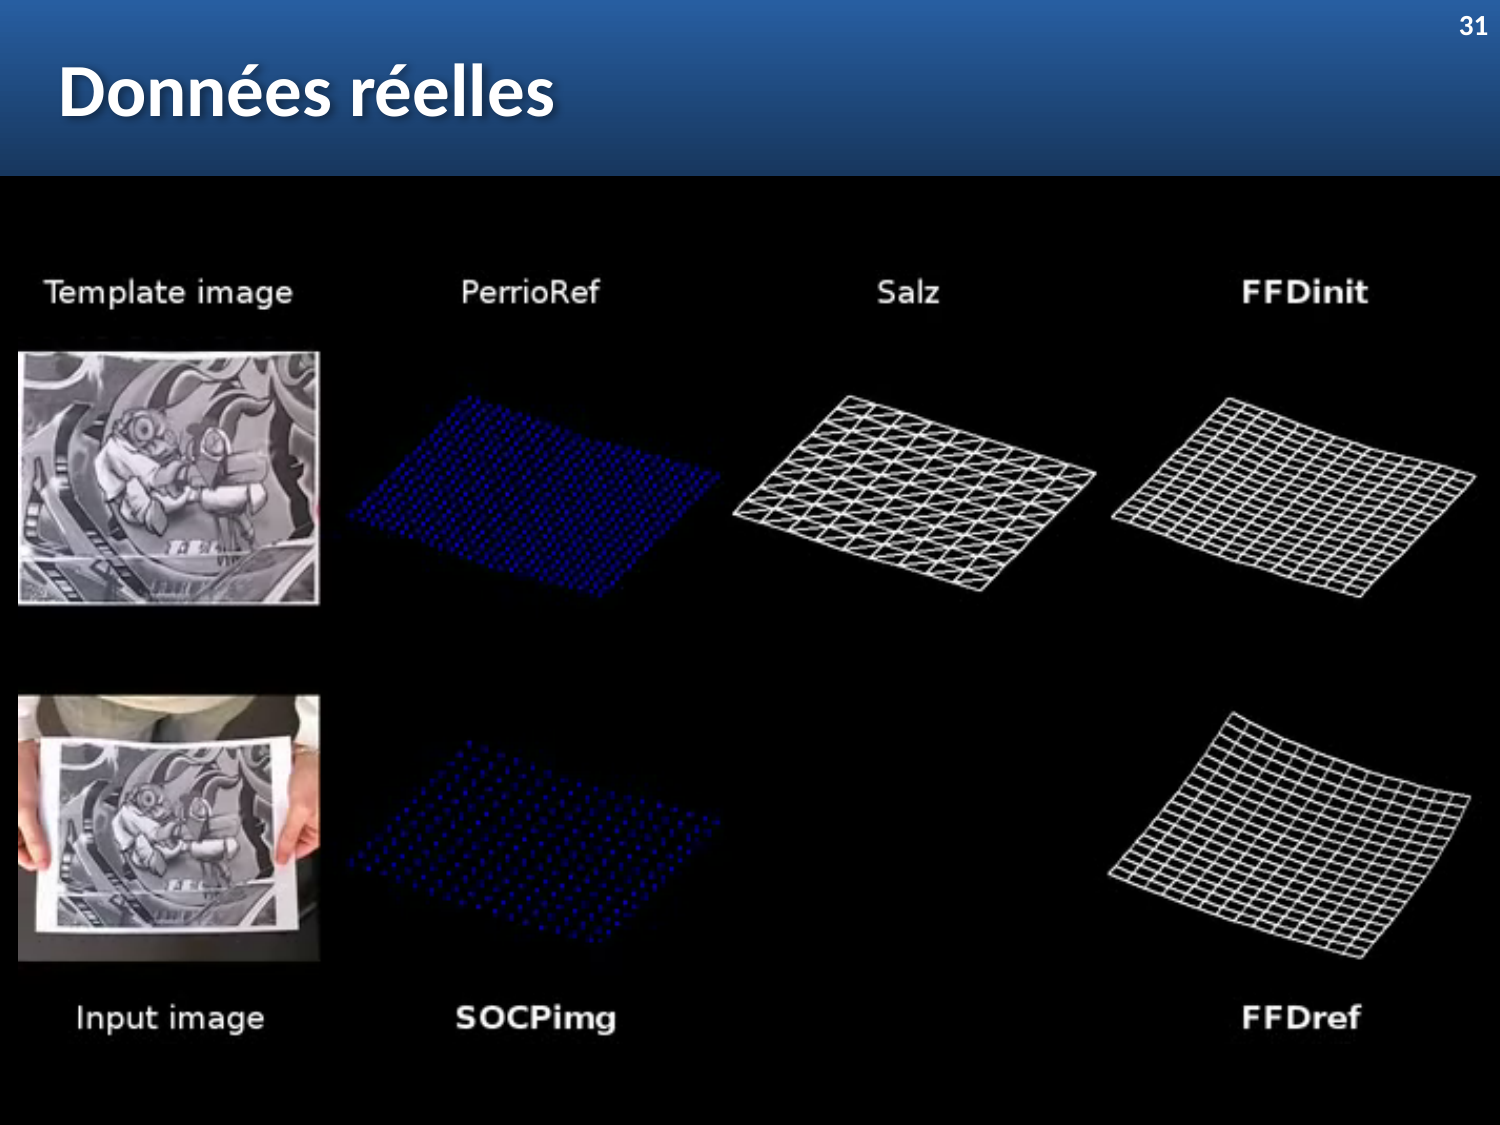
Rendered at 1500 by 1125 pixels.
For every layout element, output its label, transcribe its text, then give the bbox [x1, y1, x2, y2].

slide_number 31 [1364, 0, 1500, 60]
list Données réelles [0, 0, 1500, 173]
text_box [17, 269, 1483, 1045]
